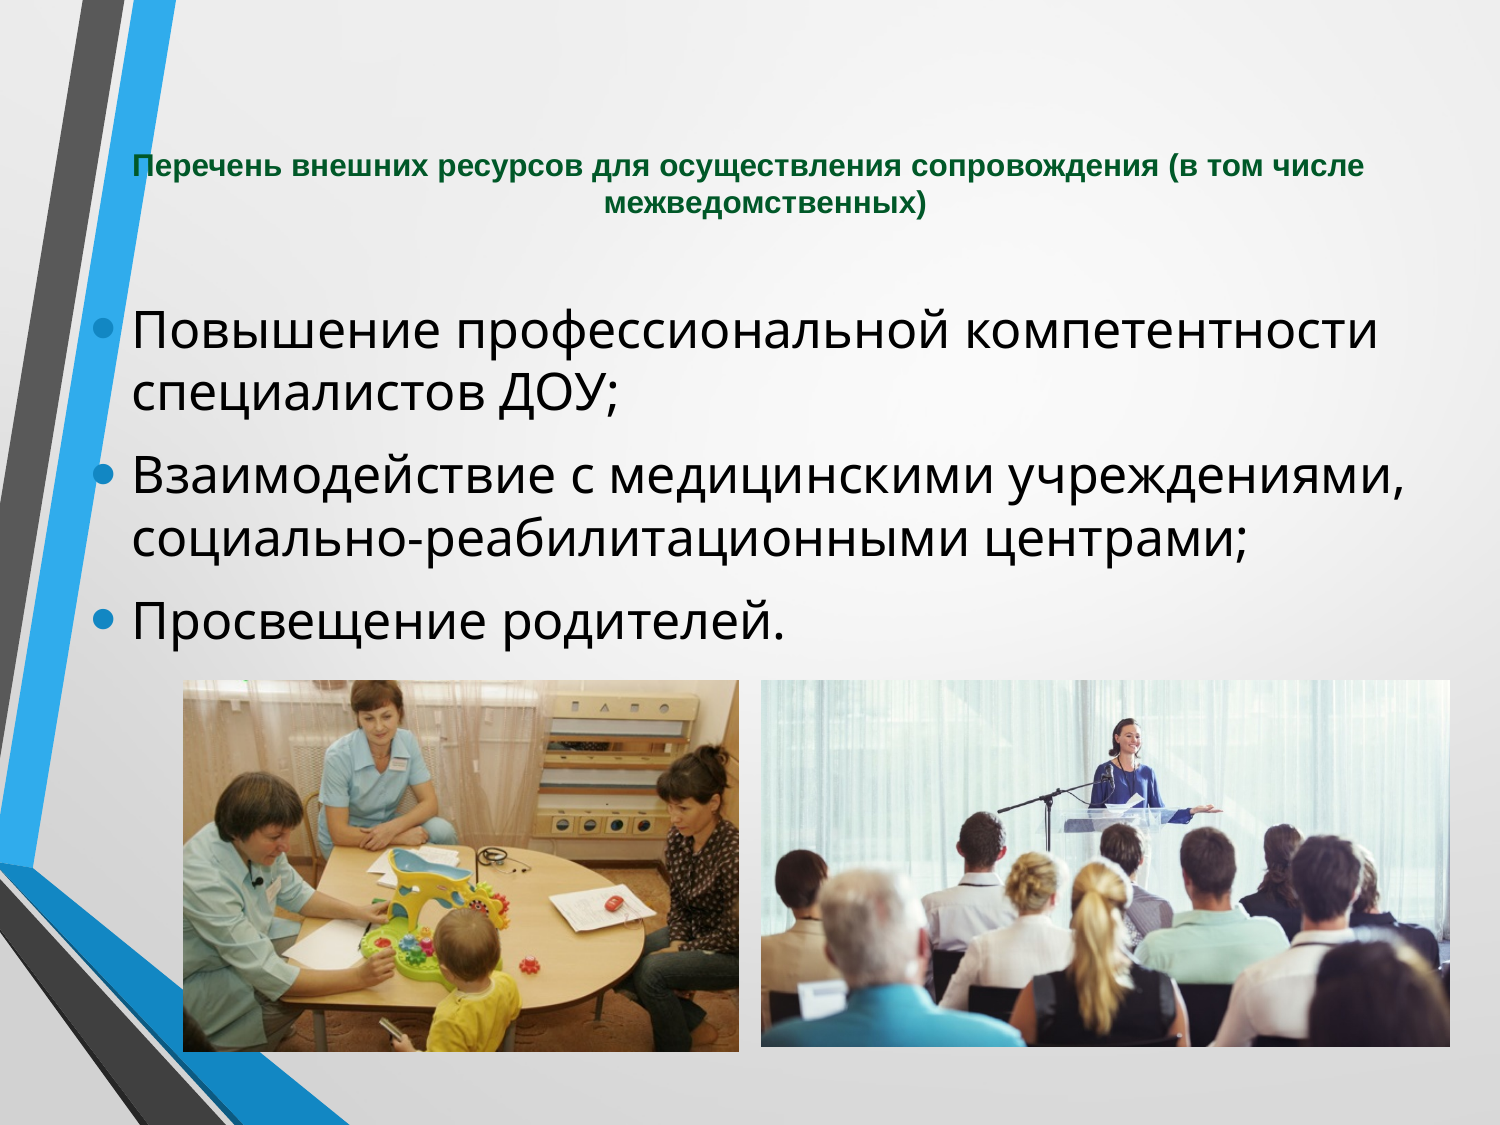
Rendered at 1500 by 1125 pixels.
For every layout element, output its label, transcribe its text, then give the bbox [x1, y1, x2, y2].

list Повышение профессиональной компетентности специалистов ДОУ; Взаимодействие с медицинскими учреждениями, социально-реабилитационными центрами; Просвещение родителей. [75, 265, 1425, 681]
picture [761, 680, 1450, 1048]
picture [182, 680, 739, 1052]
title Перечень внешних ресурсов для осуществления сопровождения (в том числе межведомственных) [73, 137, 1424, 266]
